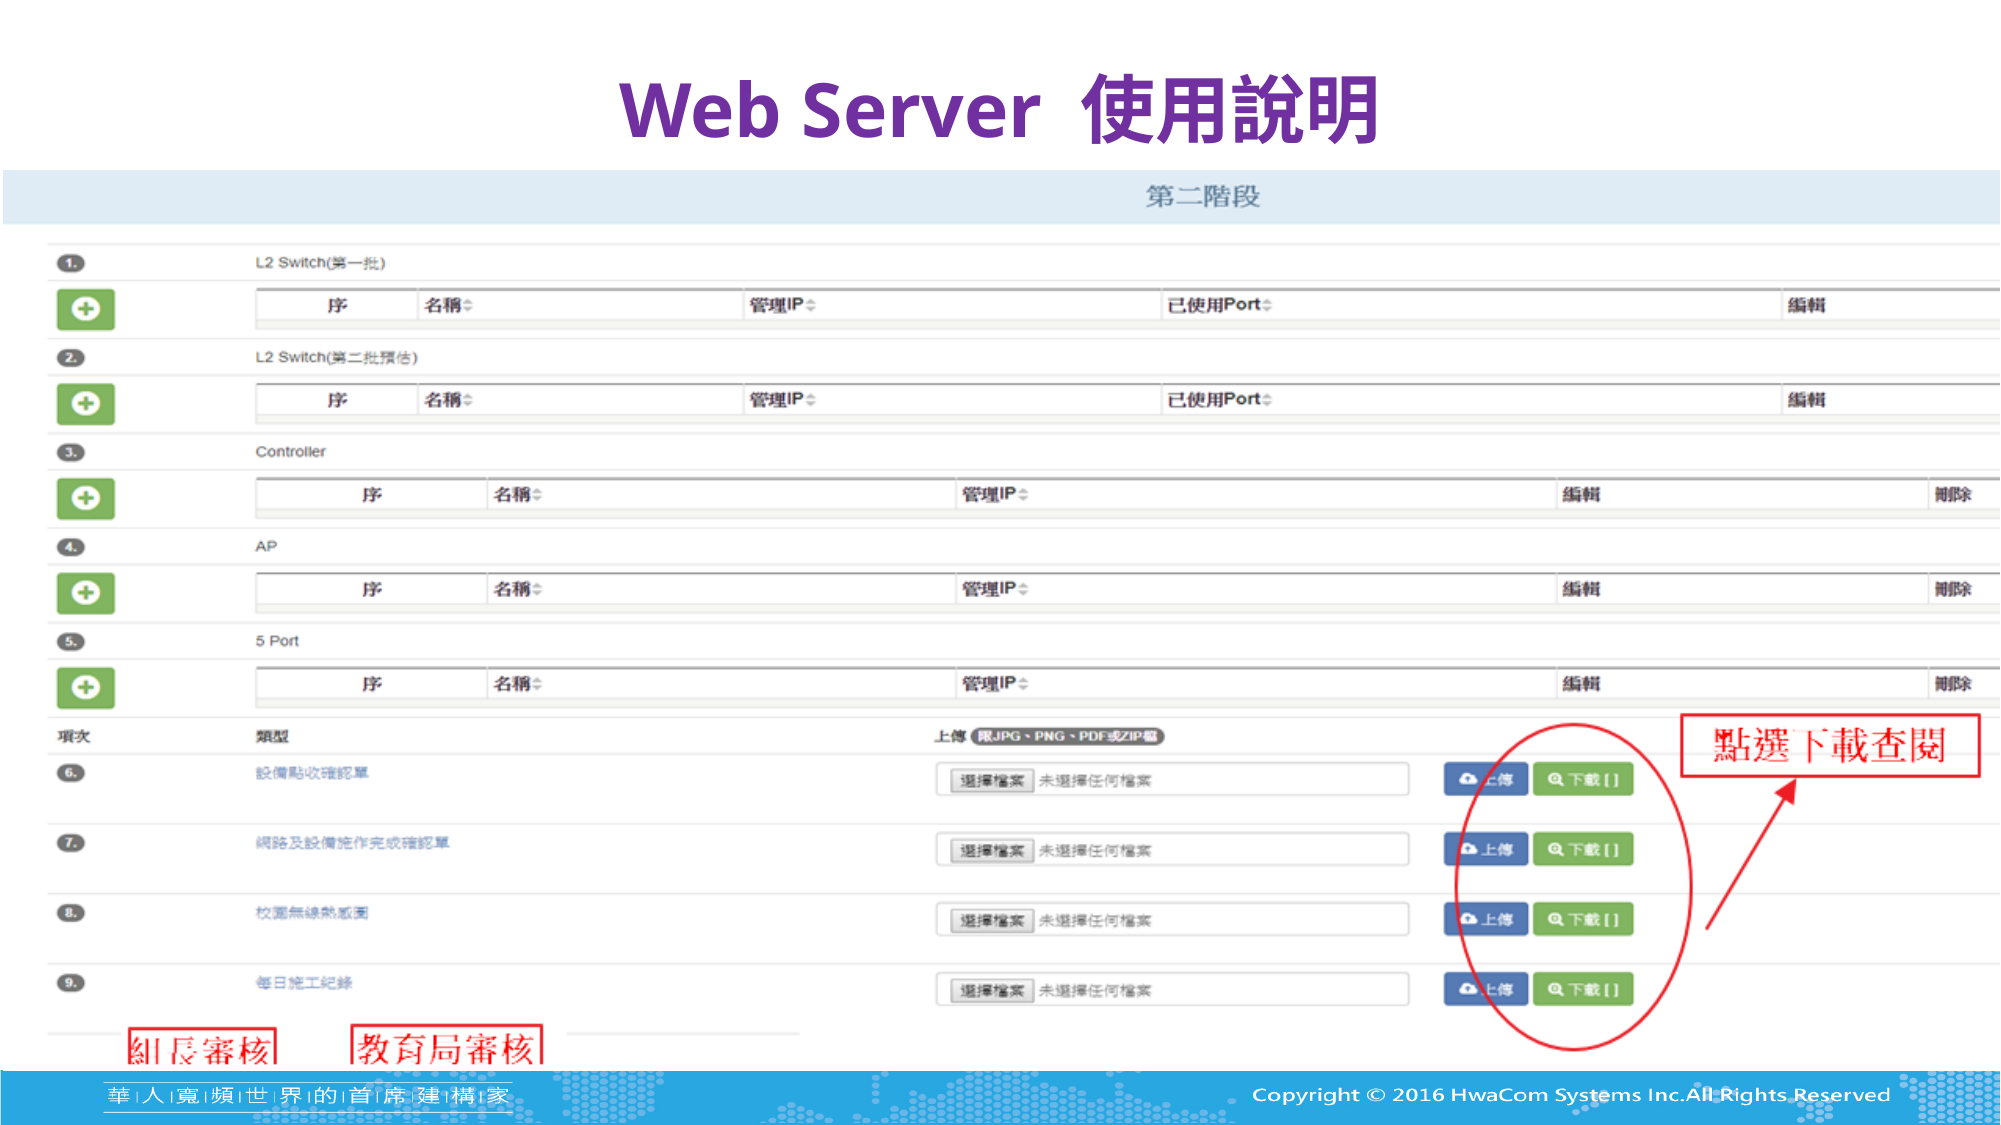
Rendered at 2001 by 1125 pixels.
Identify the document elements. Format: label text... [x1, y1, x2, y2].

picture [0, 170, 2000, 1125]
title Web Server 使用說明 [99, 45, 1900, 166]
